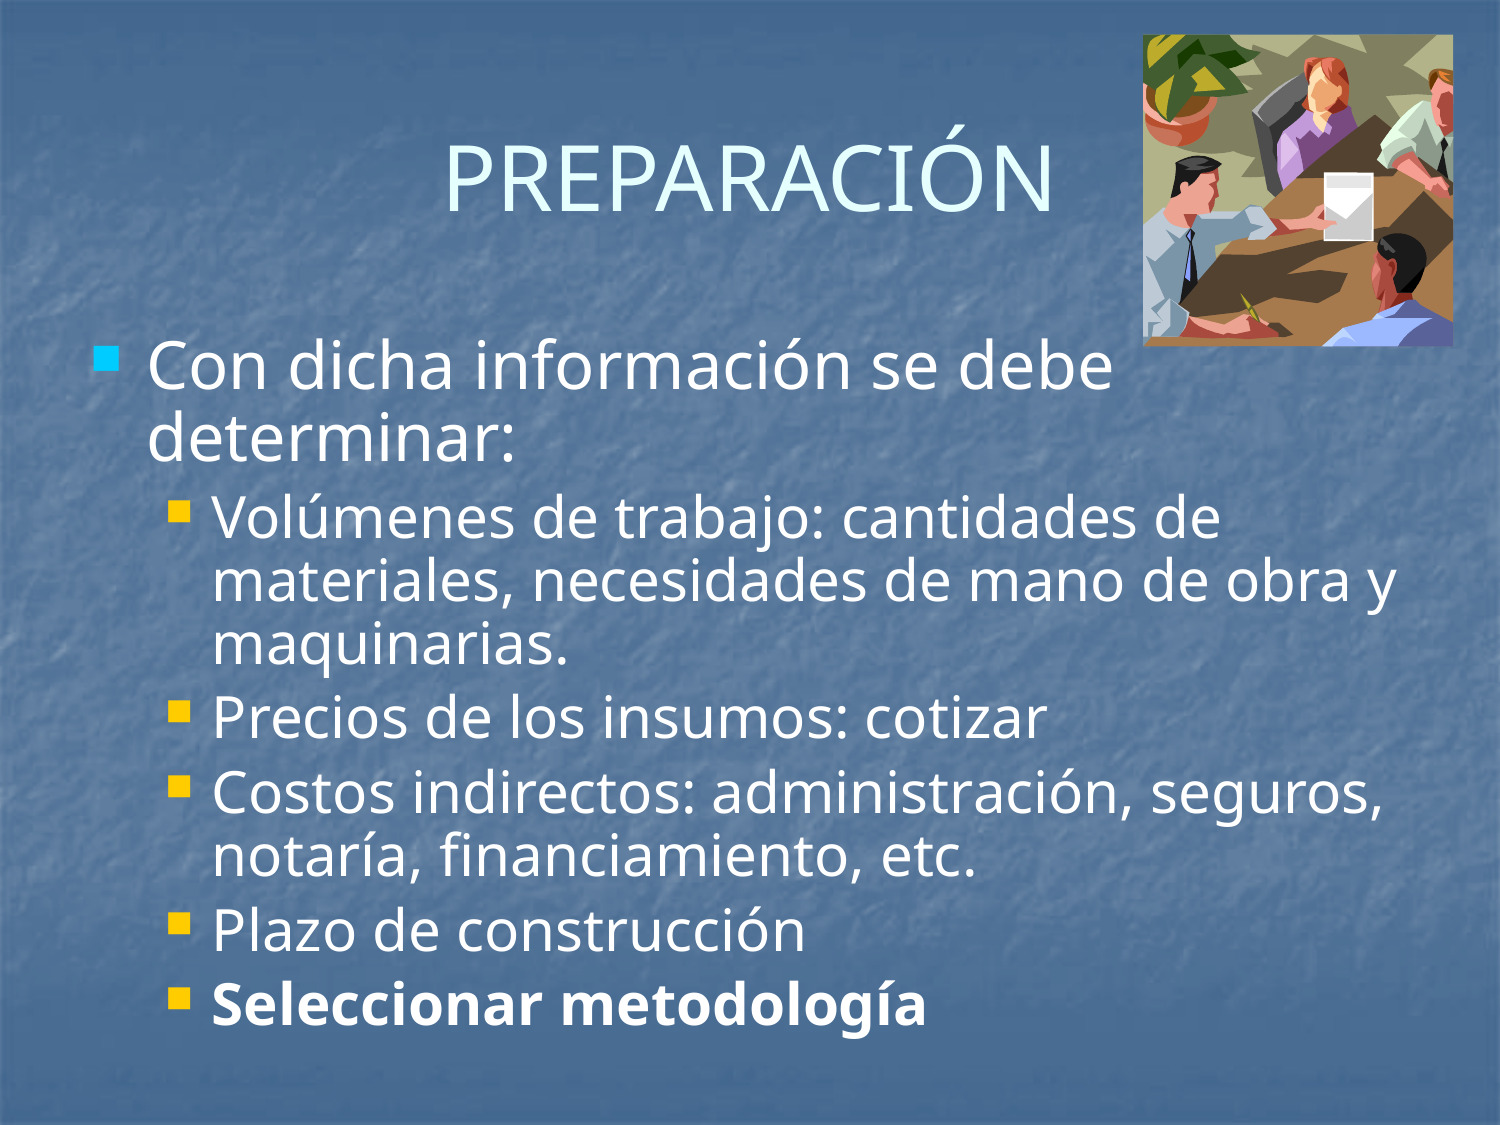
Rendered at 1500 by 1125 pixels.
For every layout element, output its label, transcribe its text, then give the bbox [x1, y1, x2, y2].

title PREPARACIÓN [74, 62, 1137, 288]
picture [1142, 30, 1458, 351]
list Con dicha información se debe determinar: Volúmenes de trabajo: cantidades de materiales, necesidades de mano de obra y maquinarias. Precios de los insumos: cotizar Costos indirectos: administración, seguros, notaría, financiamiento, etc. Plazo de construcción Seleccionar metodología [74, 324, 1426, 1071]
